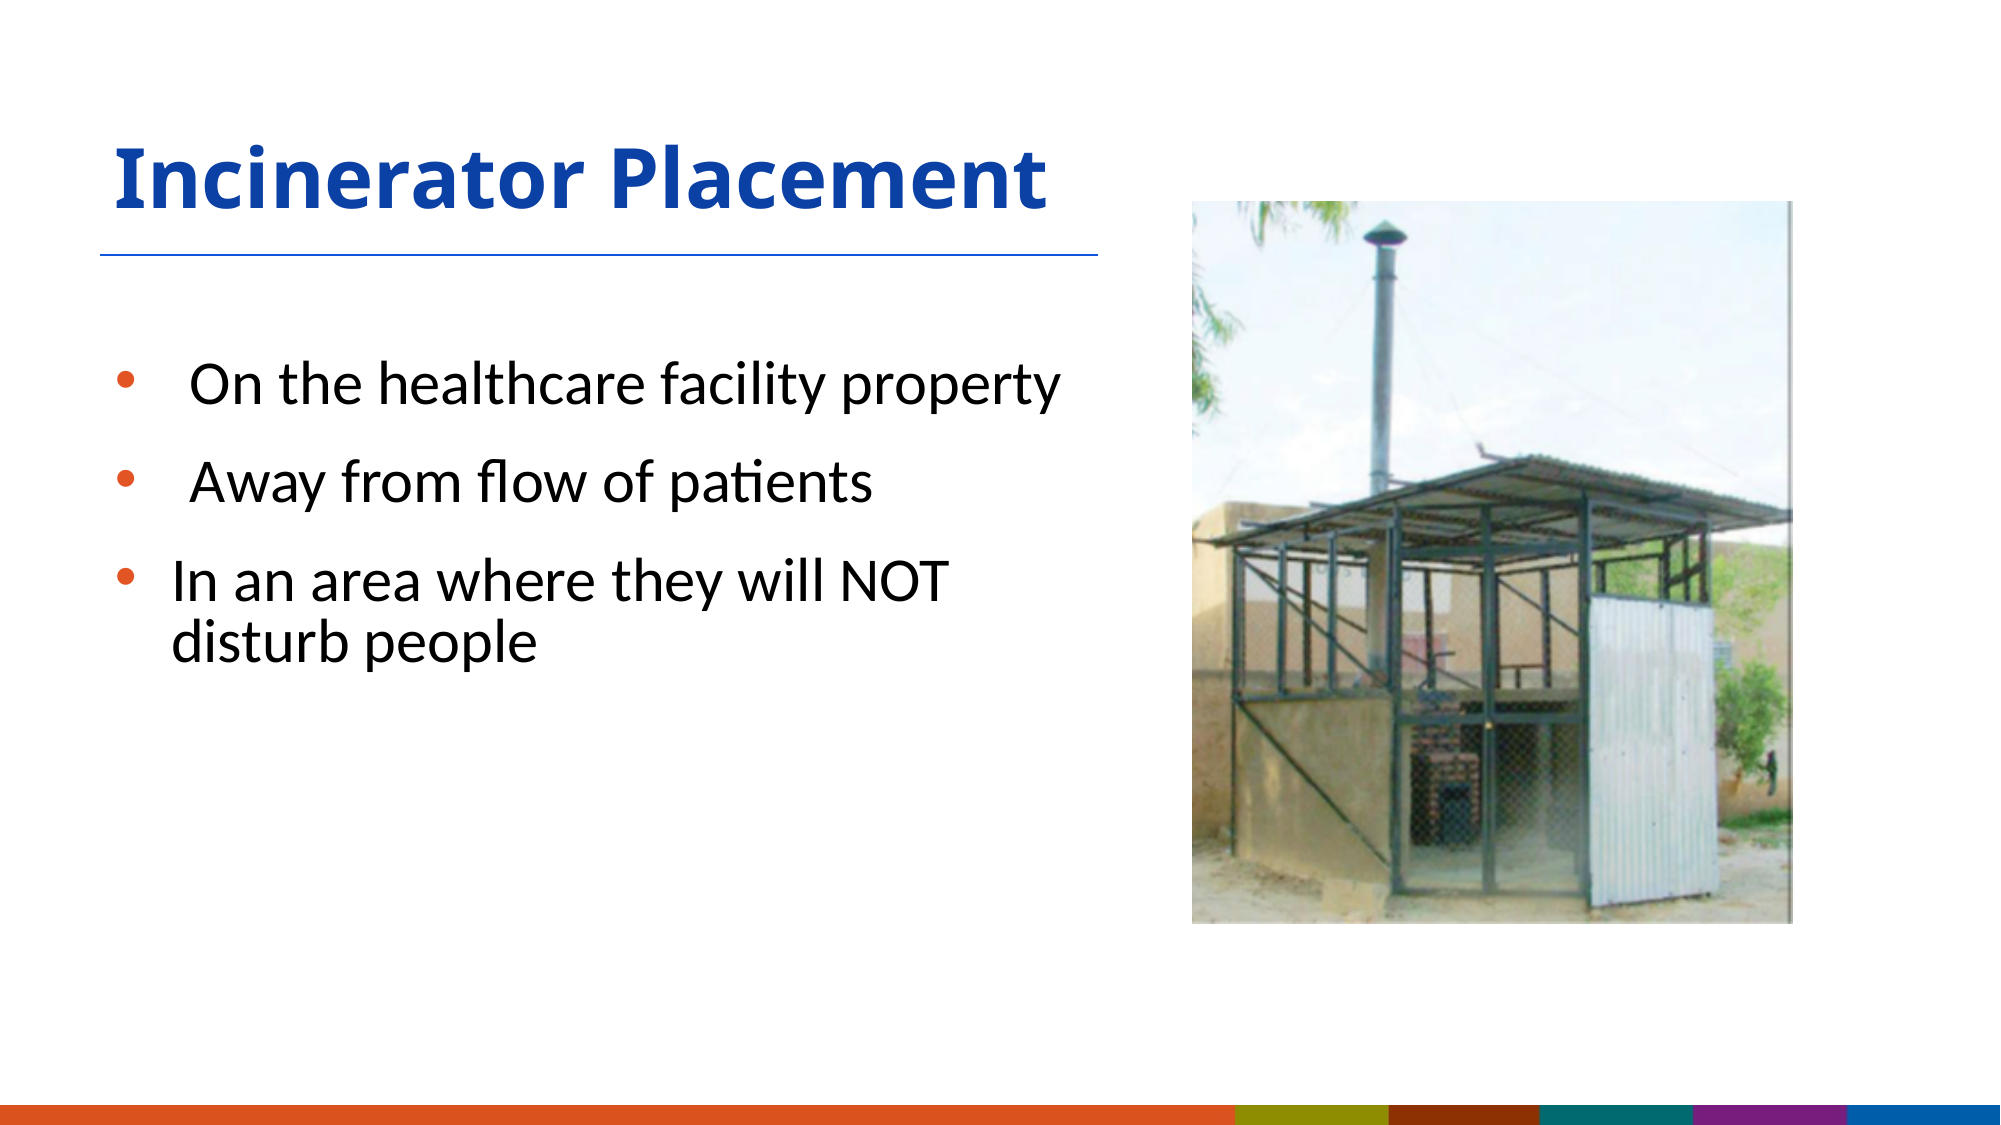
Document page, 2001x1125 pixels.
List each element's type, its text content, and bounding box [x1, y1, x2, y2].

title Incinerator Placement [99, 45, 1900, 233]
picture [1192, 200, 1793, 925]
list On the healthcare facility property Away from flow of patients In an area where they will NOT disturb people [99, 254, 1139, 940]
picture [0, 1105, 2000, 1125]
